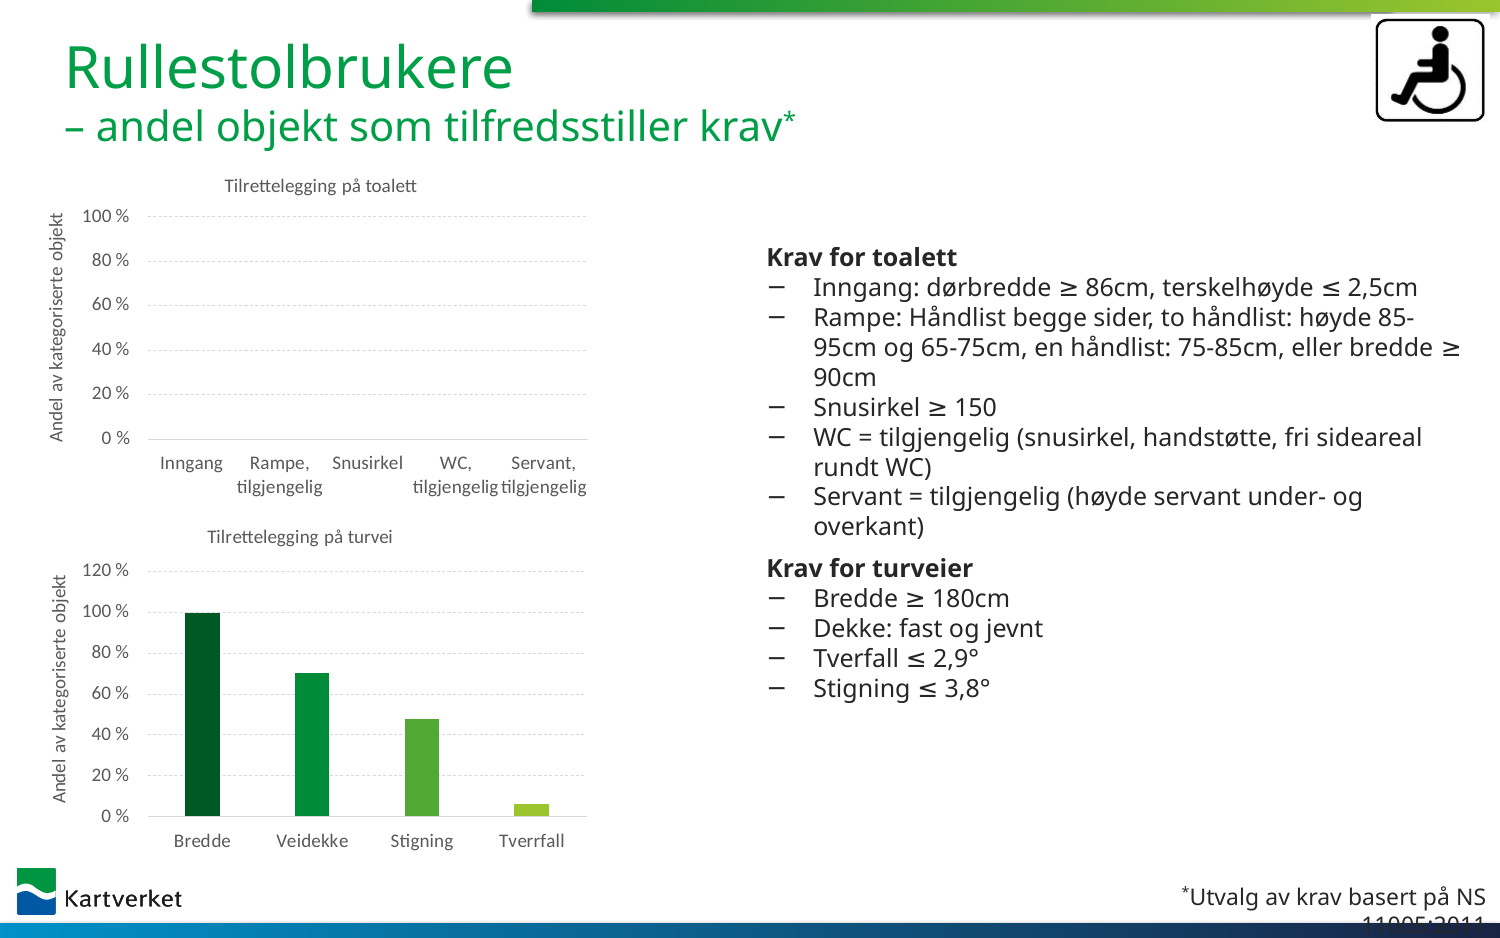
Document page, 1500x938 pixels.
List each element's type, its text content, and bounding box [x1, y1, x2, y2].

text_box Krav for turveier Bredde ≥ 180cm Dekke: fast og jevnt Tverfall ≤ 2,9° Stigning ≤ 3,8° [751, 545, 1483, 710]
text_box Rullestolbrukere – andel objekt som tilfredsstiller krav* [49, 14, 1431, 158]
text_box *Utvalg av krav basert på NS 11005:2011 [1068, 873, 1500, 938]
picture [41, 166, 599, 505]
picture [1371, 13, 1491, 127]
picture [41, 520, 598, 859]
text_box Krav for toalett Inngang: dørbredde ≥ 86cm, terskelhøyde ≤ 2,5cm Rampe: Håndlist begge sider, to håndlist: høyde 85-95cm og 65-75cm, en håndlist: 75-85cm, eller bredde ≥ 90cm Snusirkel ≥ 150 WC = tilgjengelig (snusirkel, handstøtte, fri sideareal rundt WC) Servant = tilgjengelig (høyde servant under- og overkant) [751, 234, 1483, 545]
